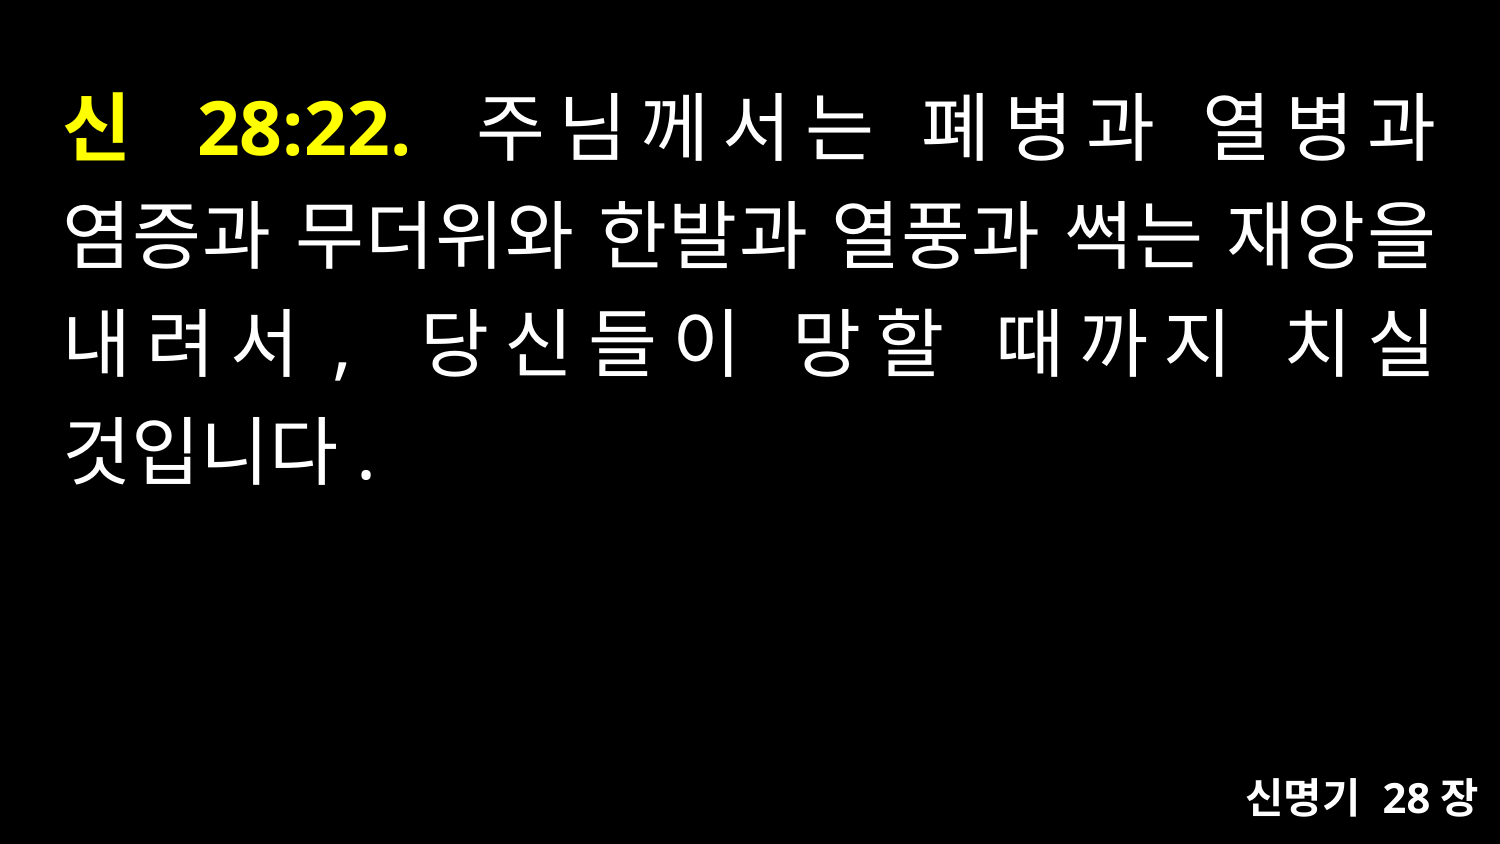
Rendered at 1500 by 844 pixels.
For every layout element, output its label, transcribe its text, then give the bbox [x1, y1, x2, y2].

title 신 28:22. 주님께서는 폐병과 열병과 염증과 무더위와 한발과 열풍과 썩는 재앙을 내려서, 당신들이 망할 때까지 치실 것입니다. [0, 0, 1500, 844]
subtitle 신명기 28장 [916, 770, 1500, 844]
